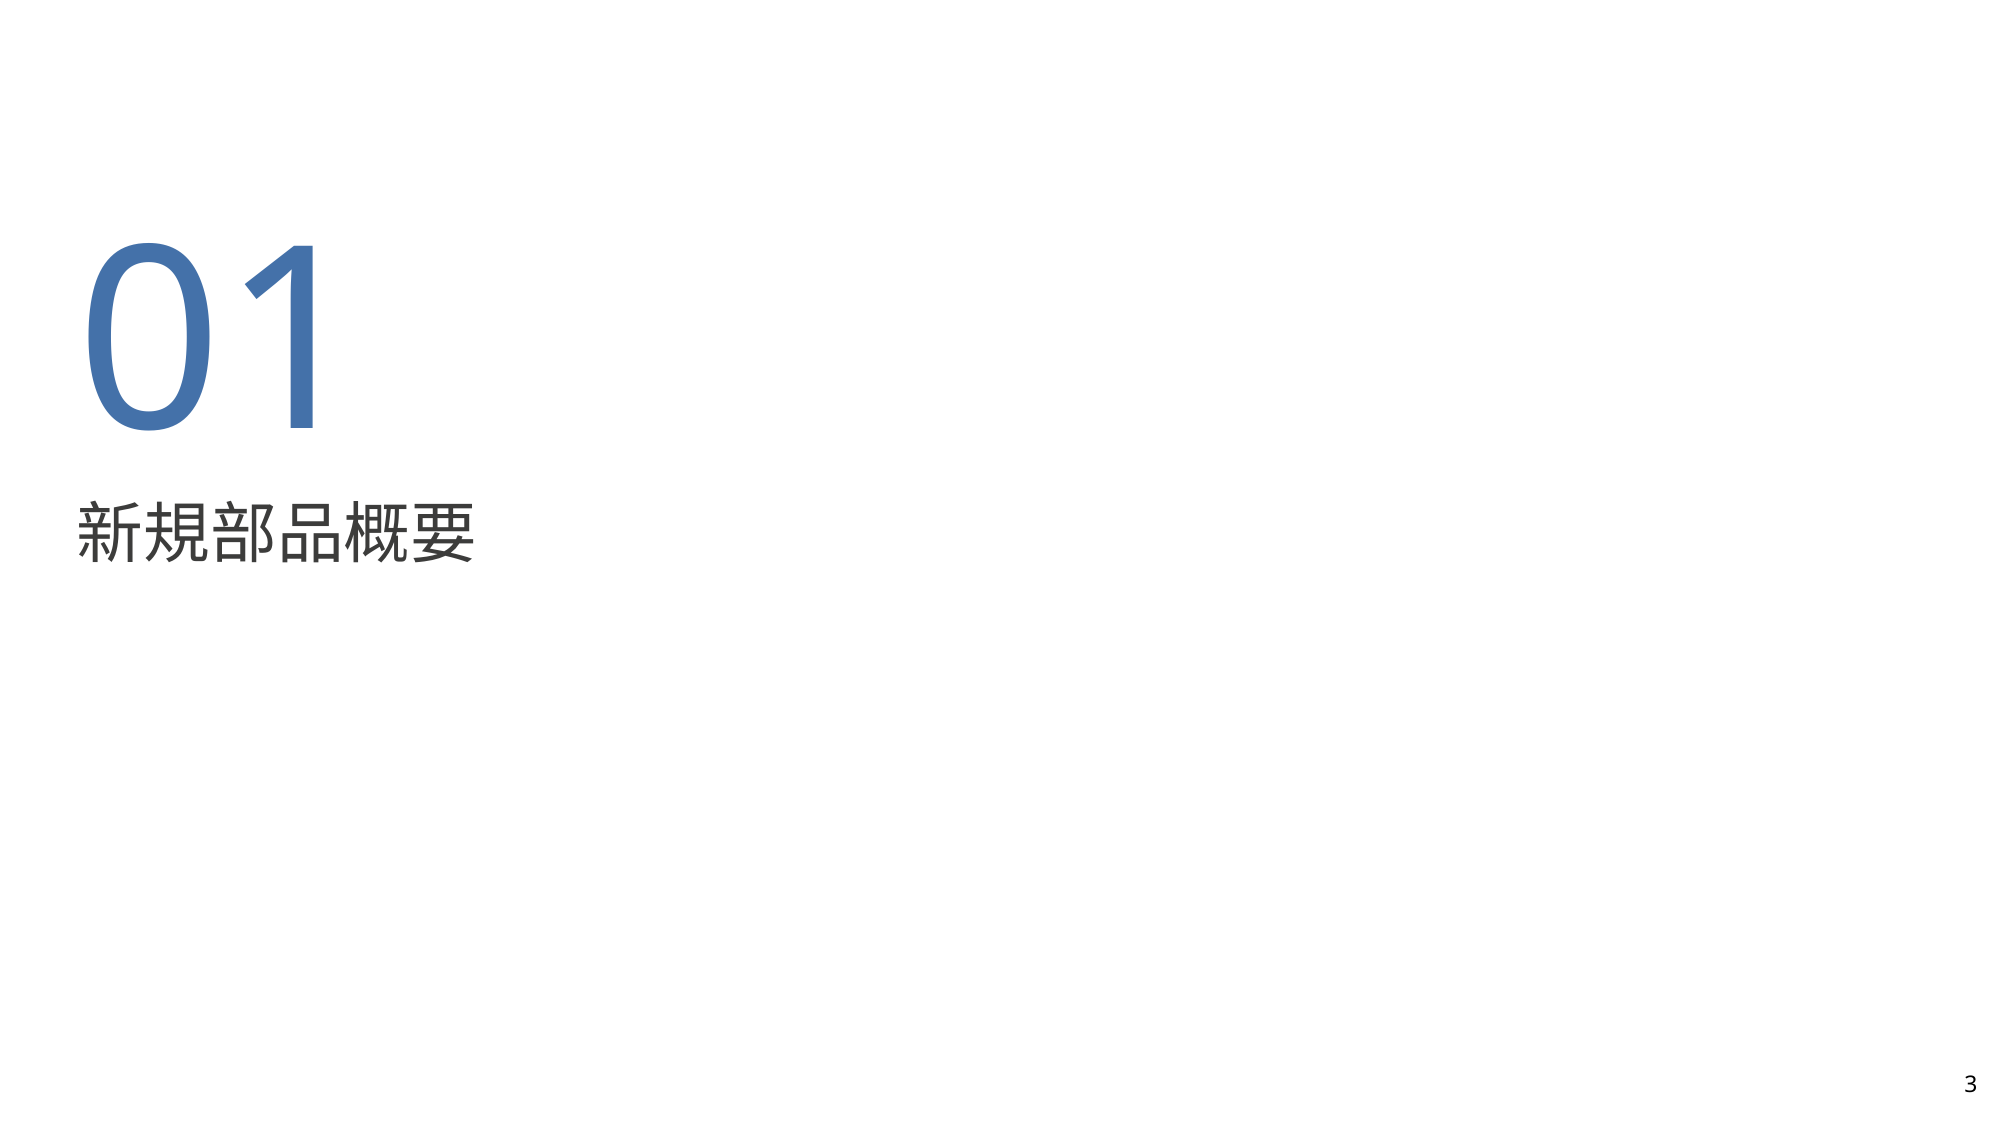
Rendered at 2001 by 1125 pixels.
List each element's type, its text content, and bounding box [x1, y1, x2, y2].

title 新規部品概要 [76, 499, 974, 589]
list 01 [0, 0, 542, 480]
